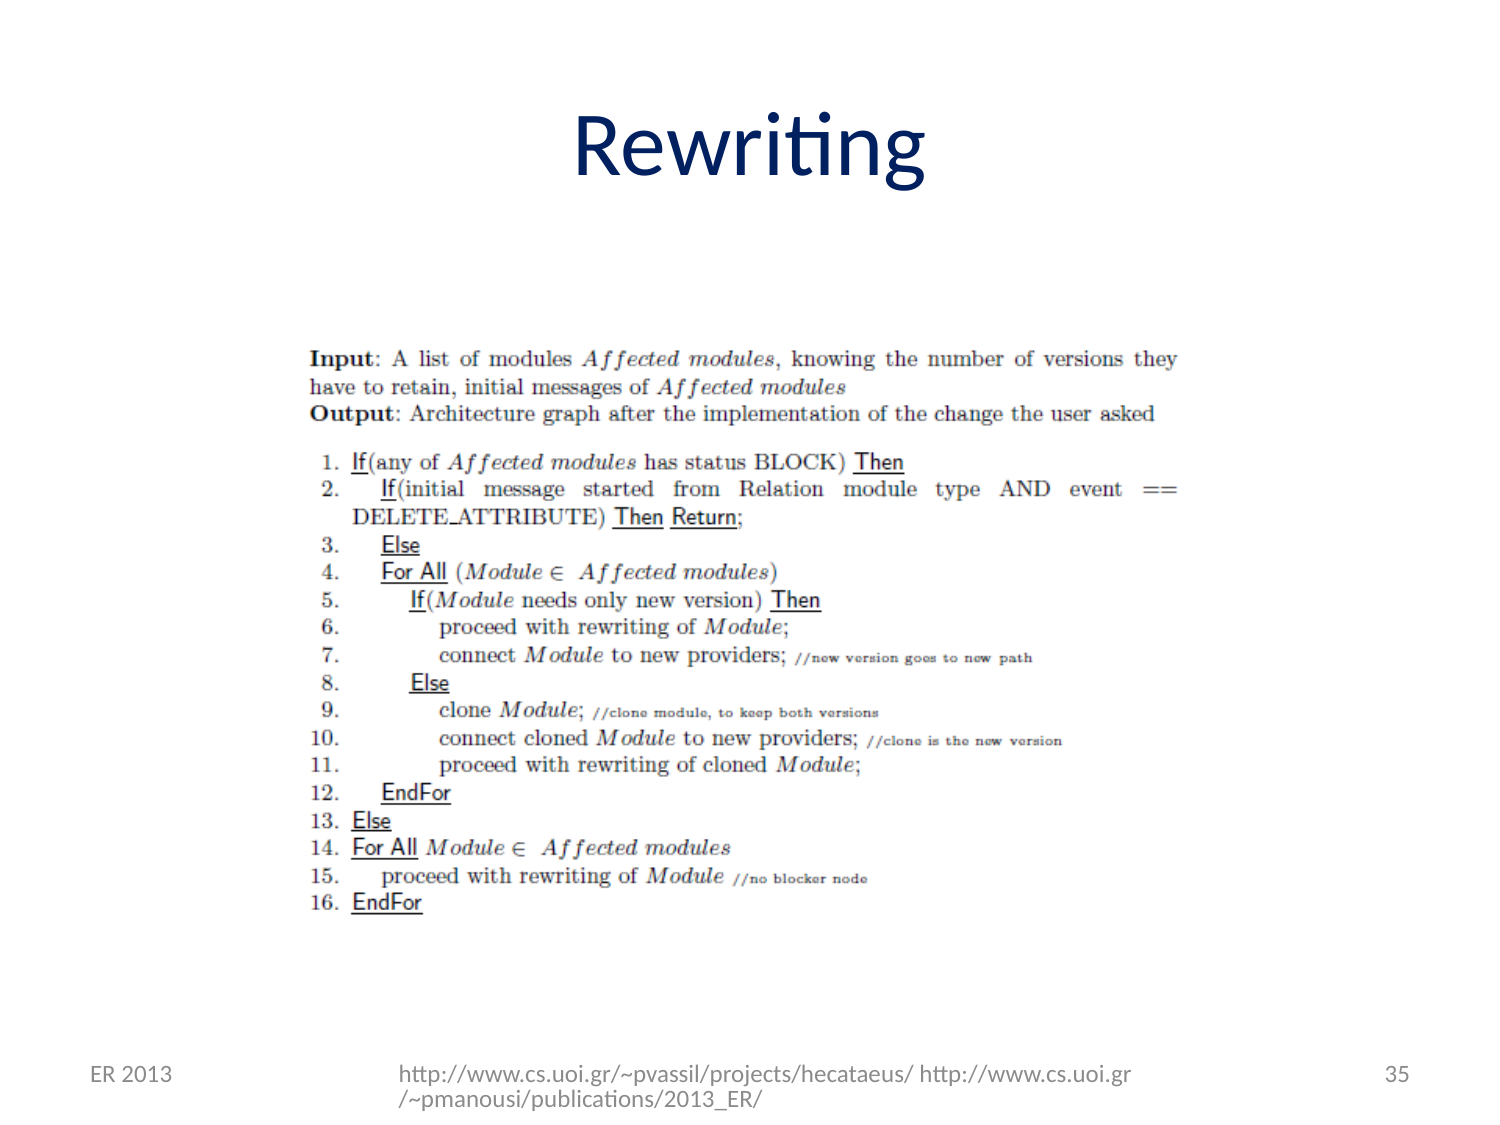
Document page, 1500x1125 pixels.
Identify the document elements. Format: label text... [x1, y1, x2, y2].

slide_number ER 2013 [75, 1042, 425, 1103]
slide_number 35 [1152, 1042, 1425, 1103]
footer http://www.cs.uoi.gr/~pvassil/projects/hecataeus/ http://www.cs.uoi.gr/~pmanousi/publications/2013_ER/ [425, 1042, 1152, 1103]
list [305, 346, 1194, 921]
title Rewriting [75, 45, 1425, 233]
